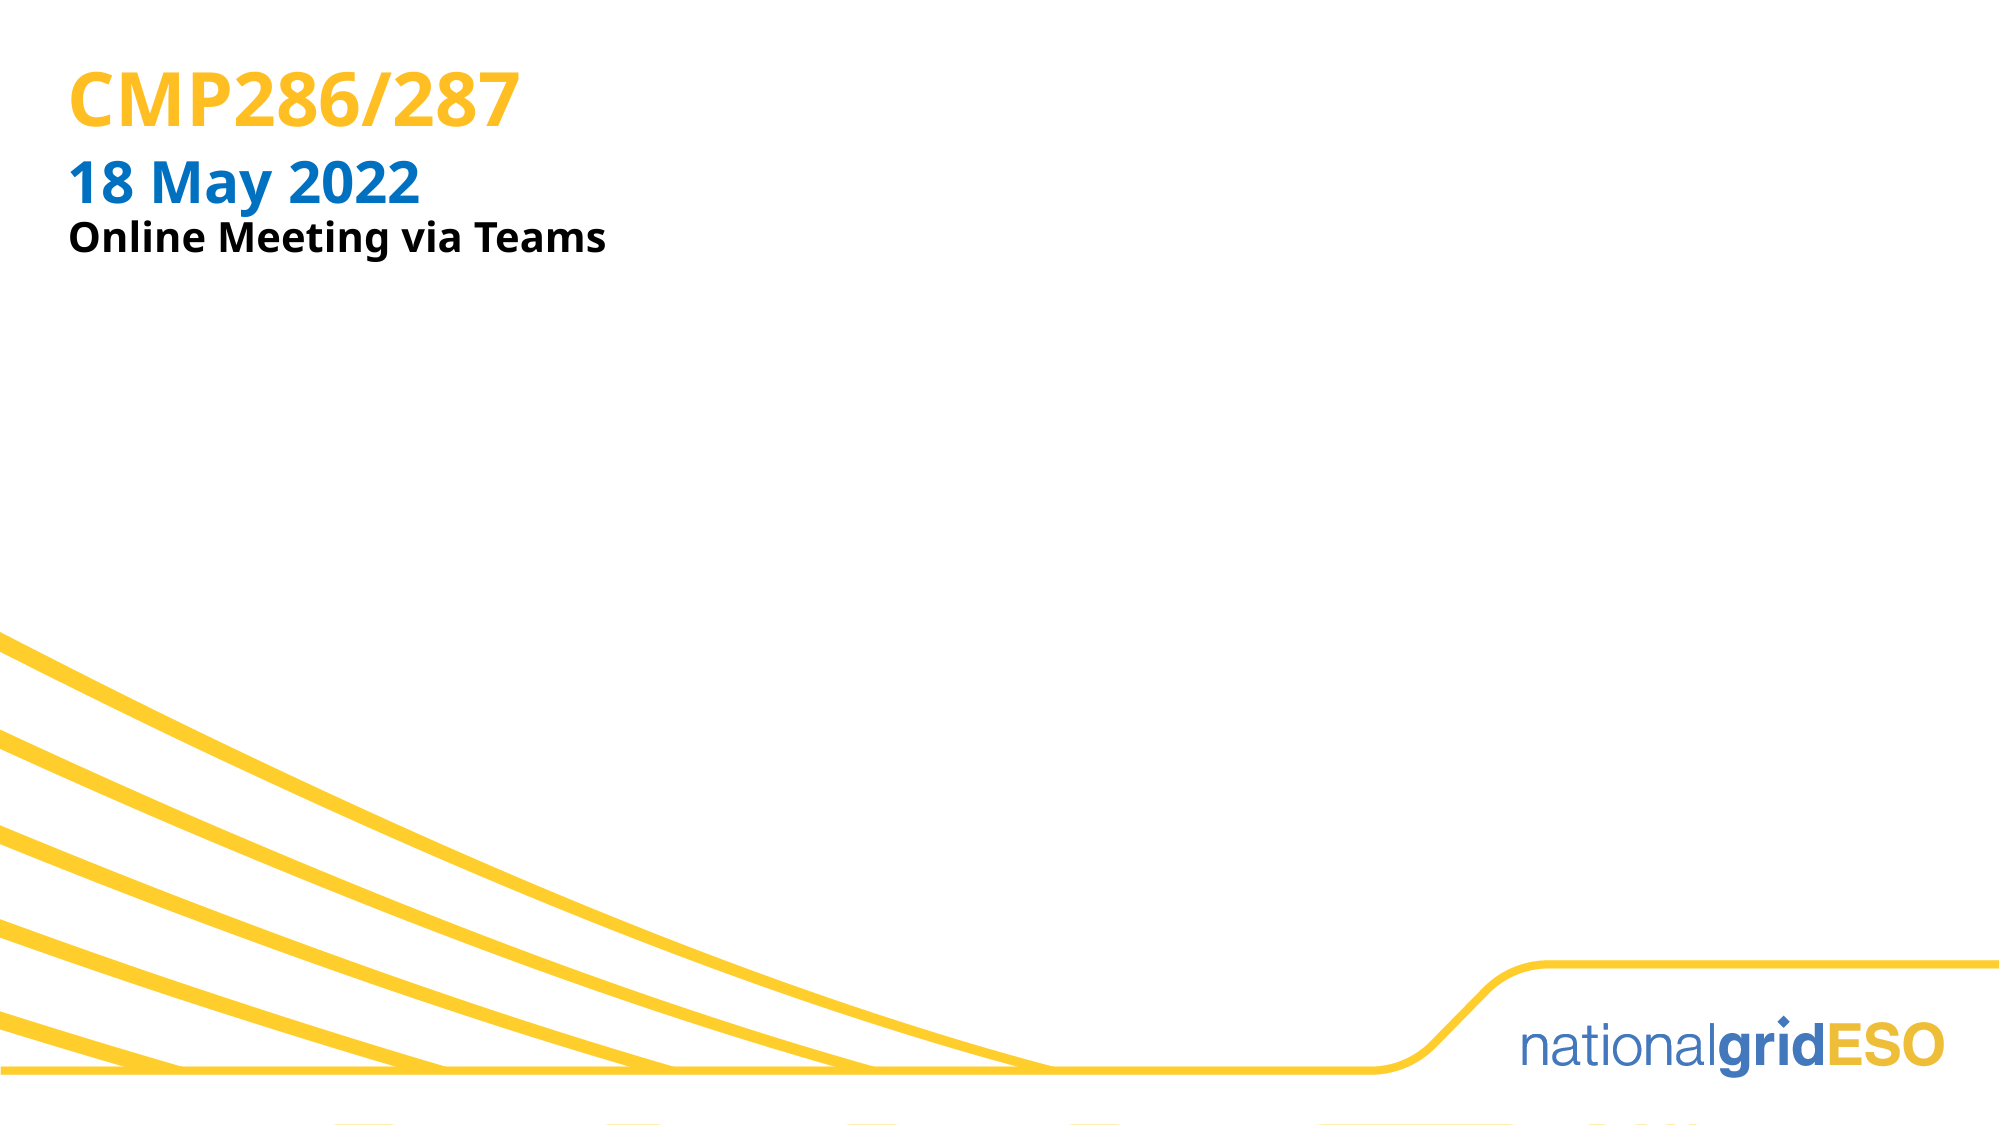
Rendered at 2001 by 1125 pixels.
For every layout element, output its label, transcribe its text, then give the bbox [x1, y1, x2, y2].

picture [0, 0, 2000, 1125]
text_box CMP286/287 [53, 54, 1447, 141]
title 18 May 2022 Online Meeting via Teams [53, 146, 1535, 233]
